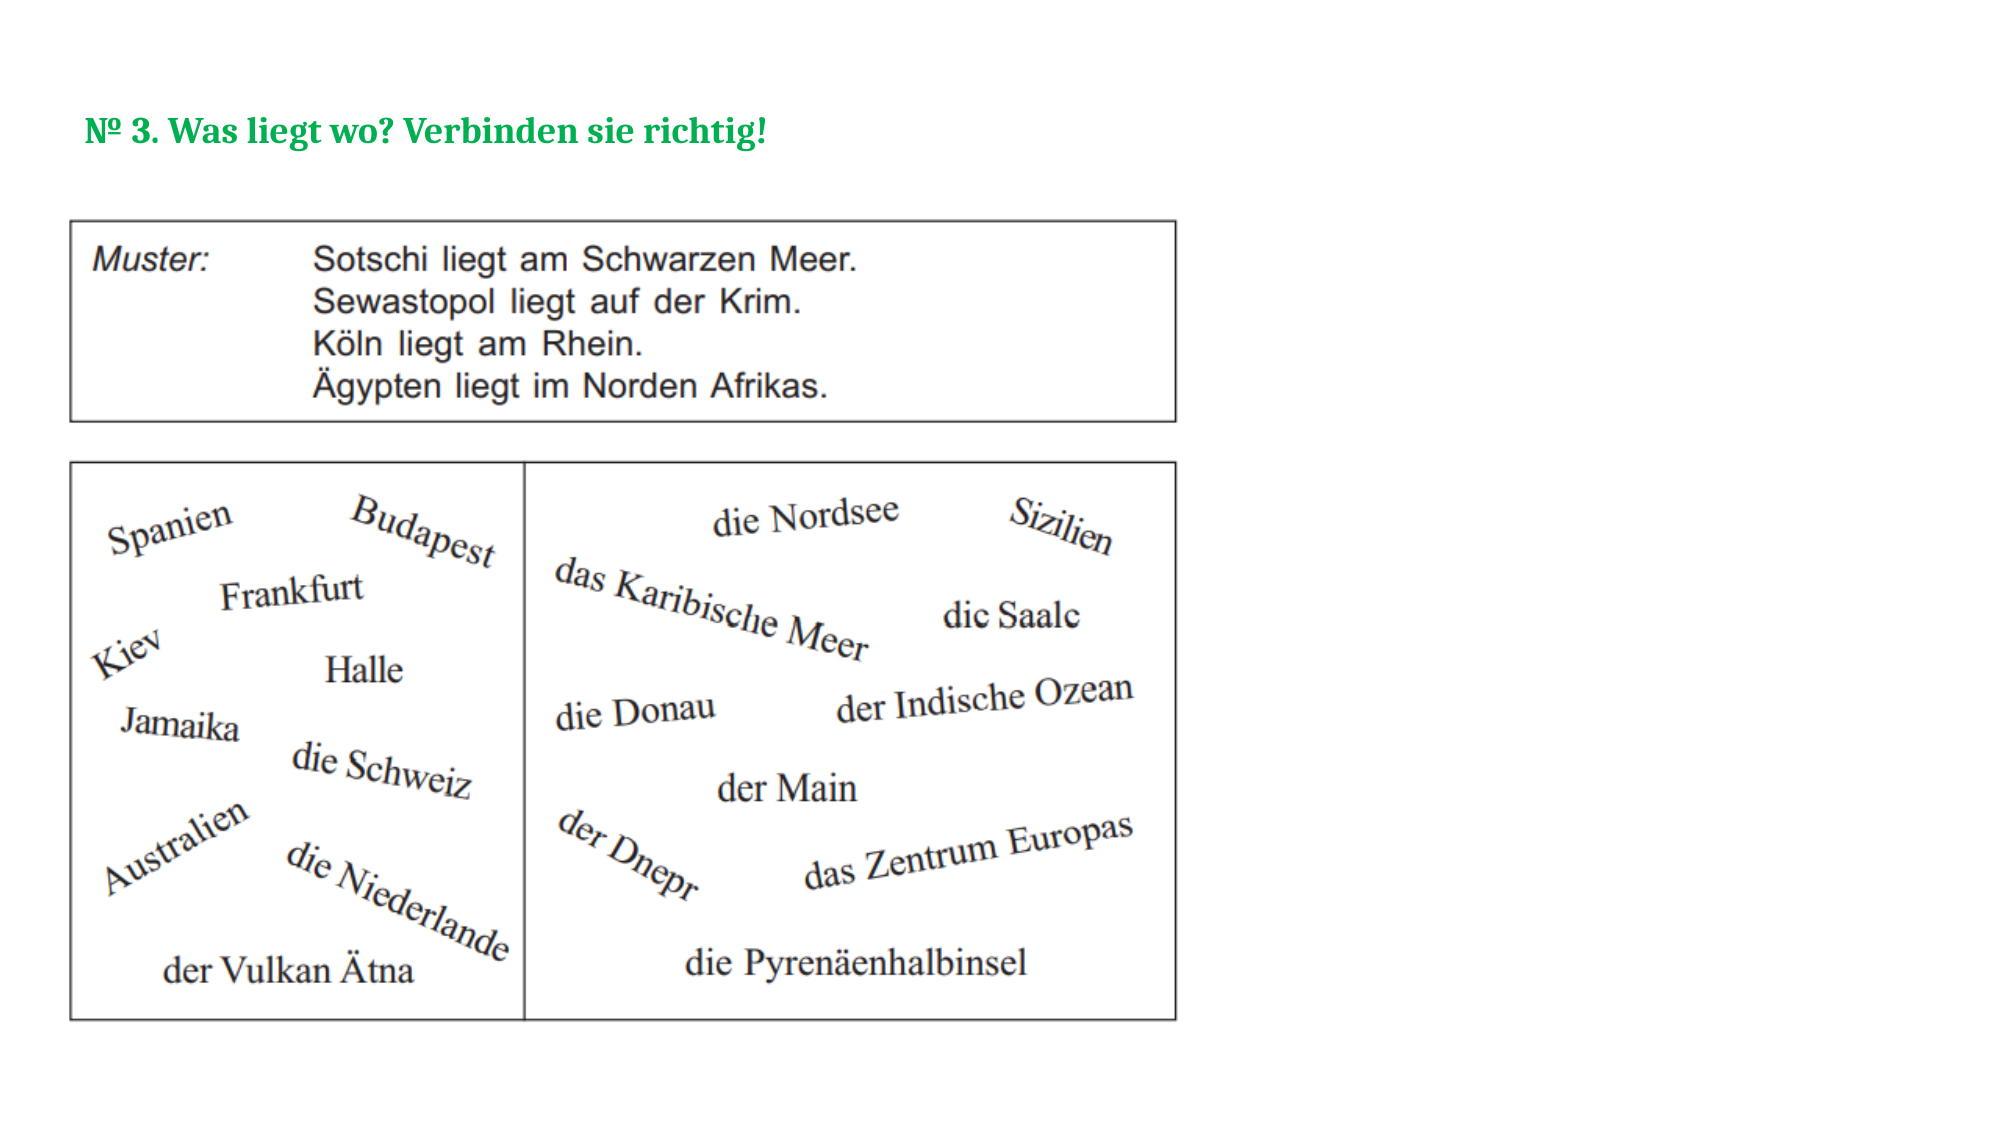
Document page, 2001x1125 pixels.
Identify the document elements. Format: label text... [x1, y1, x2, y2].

text_box № 3. Was liegt wo? Verbinden sie richtig! [69, 98, 784, 159]
picture [43, 207, 1225, 1044]
